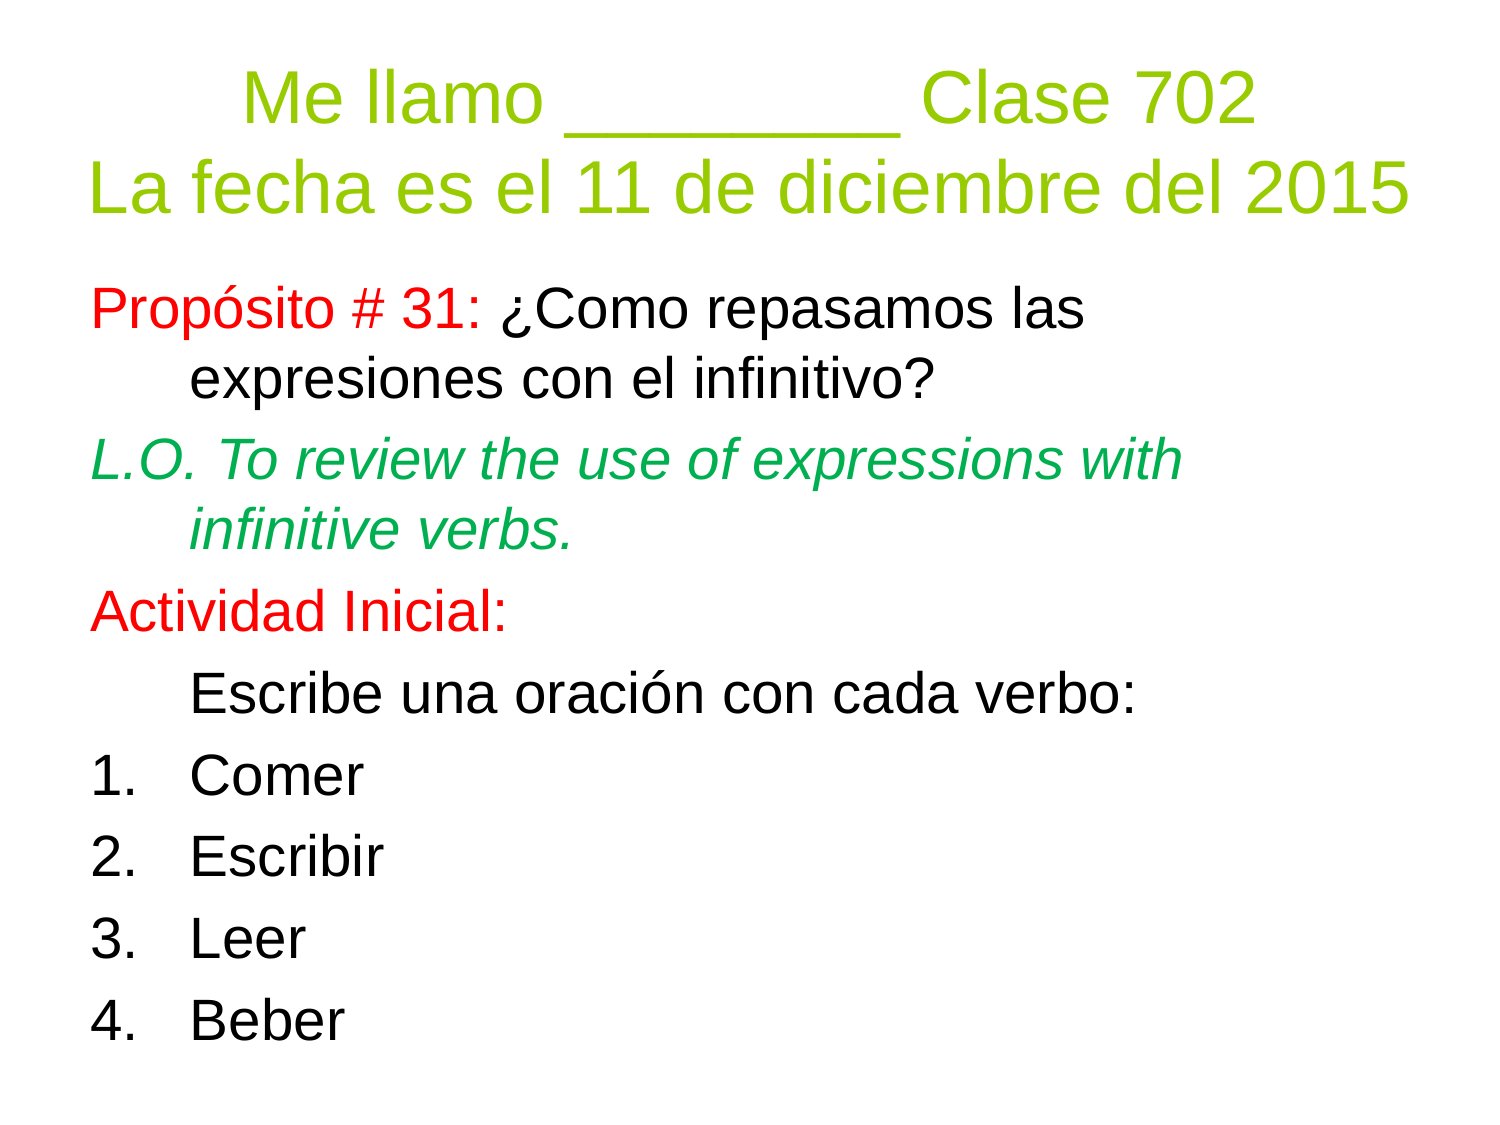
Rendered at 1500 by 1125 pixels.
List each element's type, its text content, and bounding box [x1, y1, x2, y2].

list Propósito # 31: ¿Como repasamos las expresiones con el infinitivo? L.O. To review the use of expressions with infinitive verbs. Actividad Inicial: Escribe una oración con cada verbo: Comer Escribir Leer Beber [75, 262, 1425, 1005]
title Me llamo ________ Clase 702 La fecha es el 11 de diciembre del 2015 [0, 45, 1500, 233]
